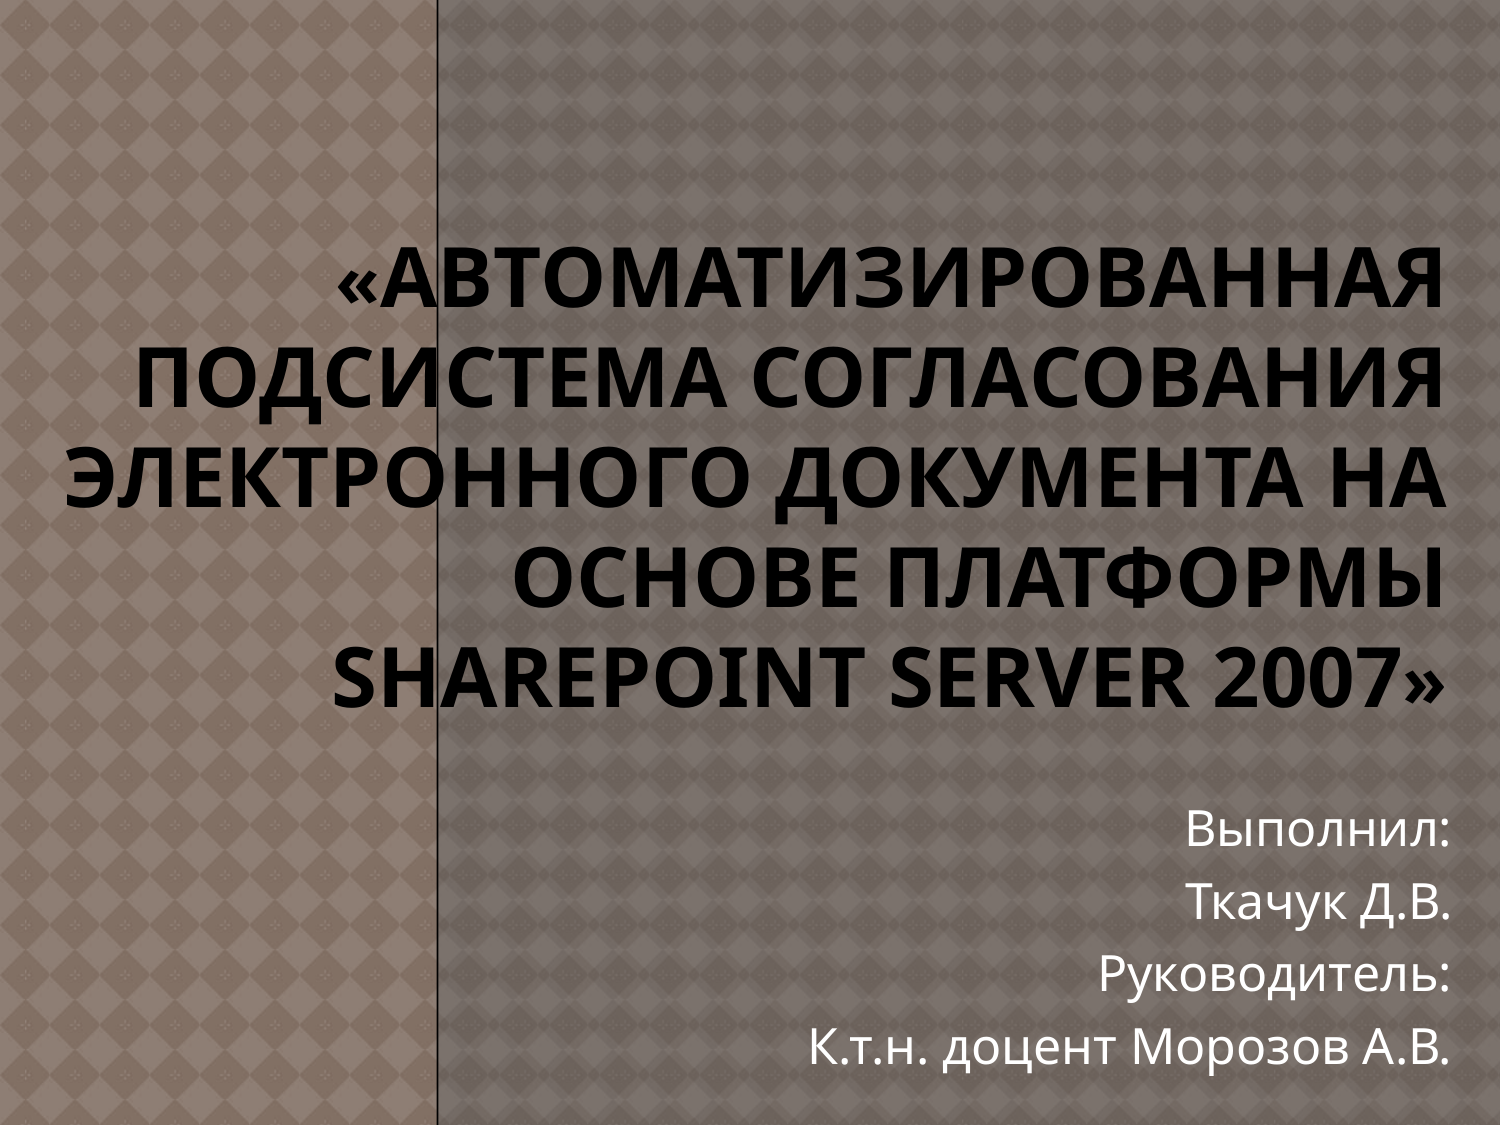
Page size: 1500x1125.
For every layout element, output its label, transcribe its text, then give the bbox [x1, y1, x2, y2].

title «АВТОМАТИЗИРОВАННАЯ ПОДСистема СОГЛАСОВАНИЯ ЭЛЕКТРОННОГО ДОКУМЕНТА НА ОСНОВЕ ПЛАТФОРМЫ Sharepoint SERVER 2007» [46, 140, 1456, 725]
subtitle Выполнил: Ткачук Д.В. Руководитель: К.т.н. доцент Морозов А.В. [410, 796, 1461, 1085]
